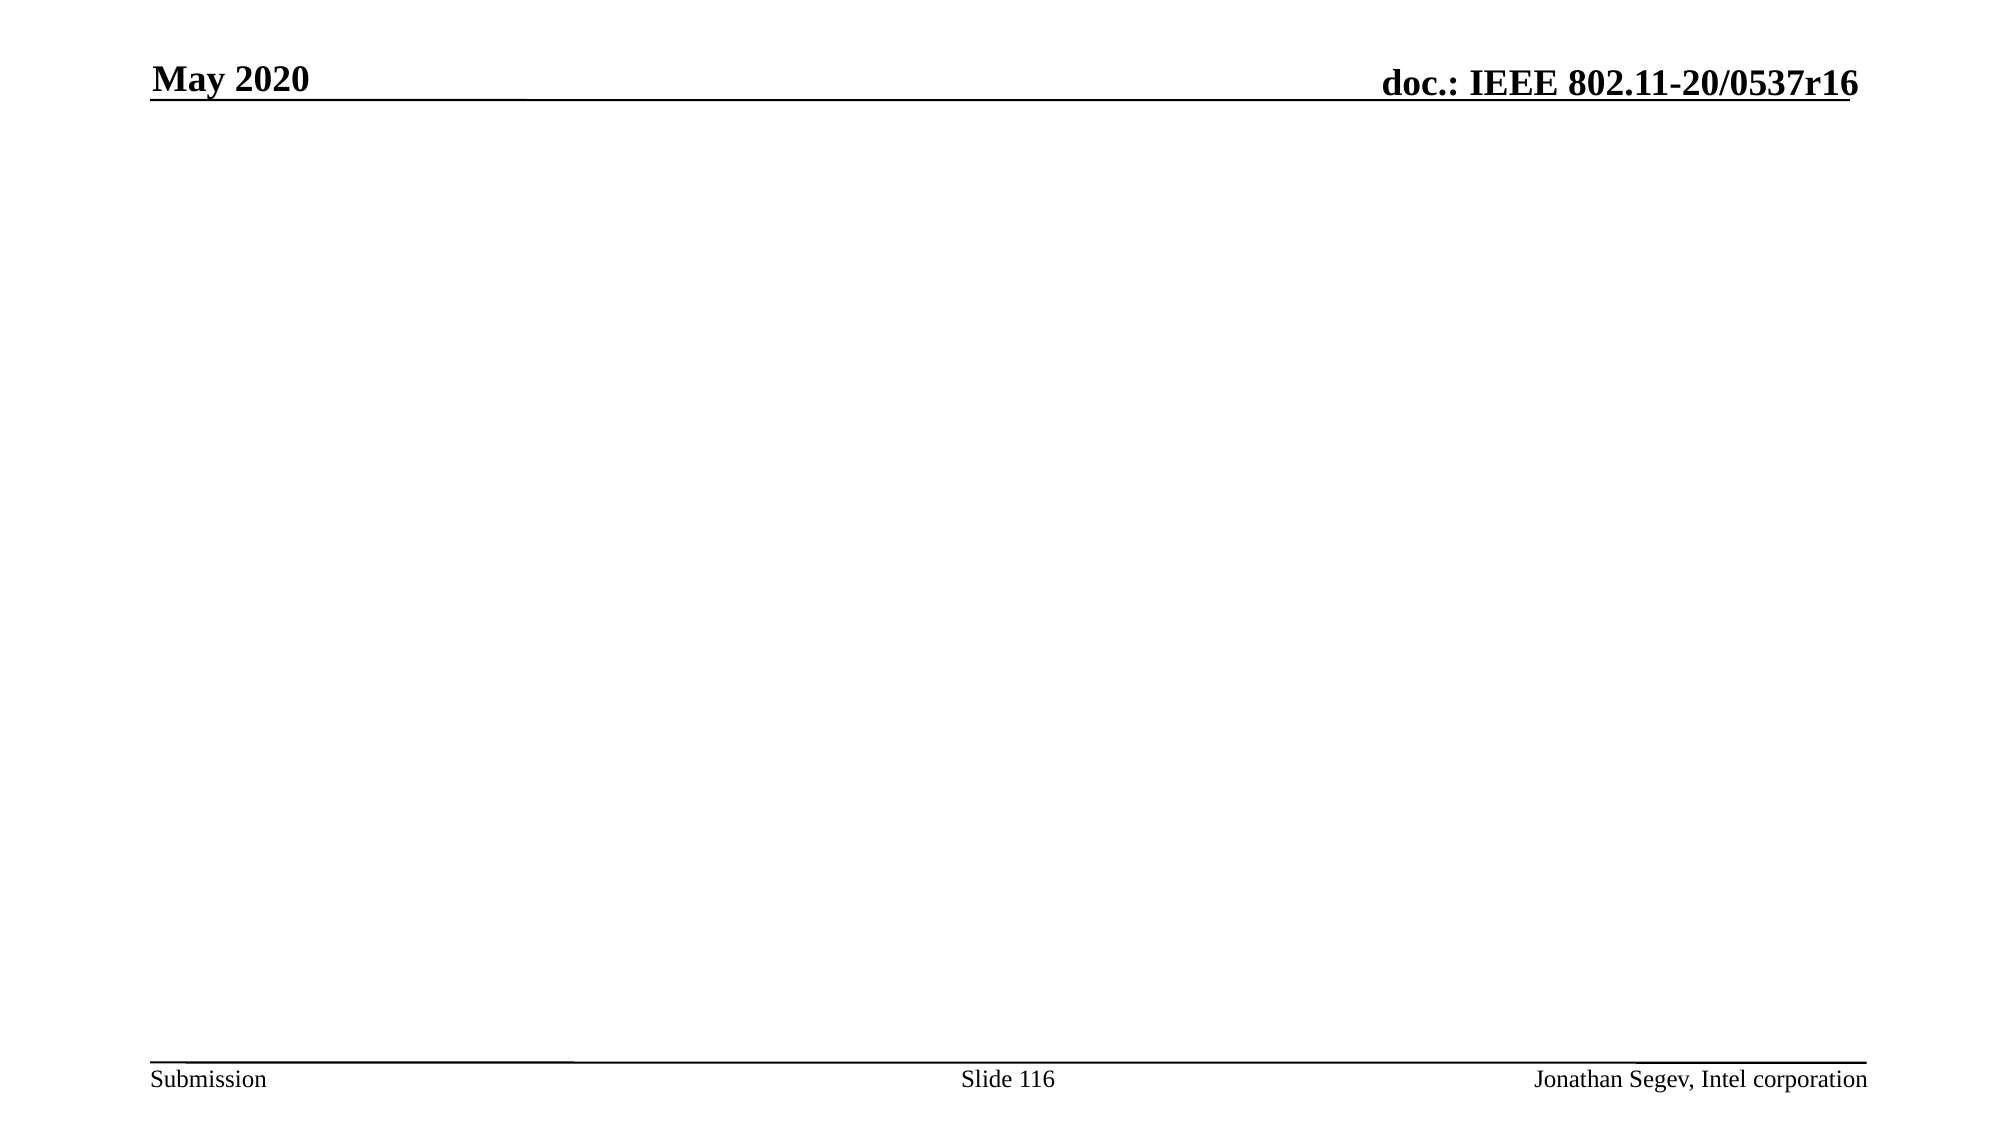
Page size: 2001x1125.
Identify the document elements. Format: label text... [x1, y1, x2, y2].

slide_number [152, 54, 563, 100]
slide_number Slide 116 [950, 1061, 1067, 1123]
footer Jonathan Segev, Intel corporation [1171, 1061, 1869, 1093]
